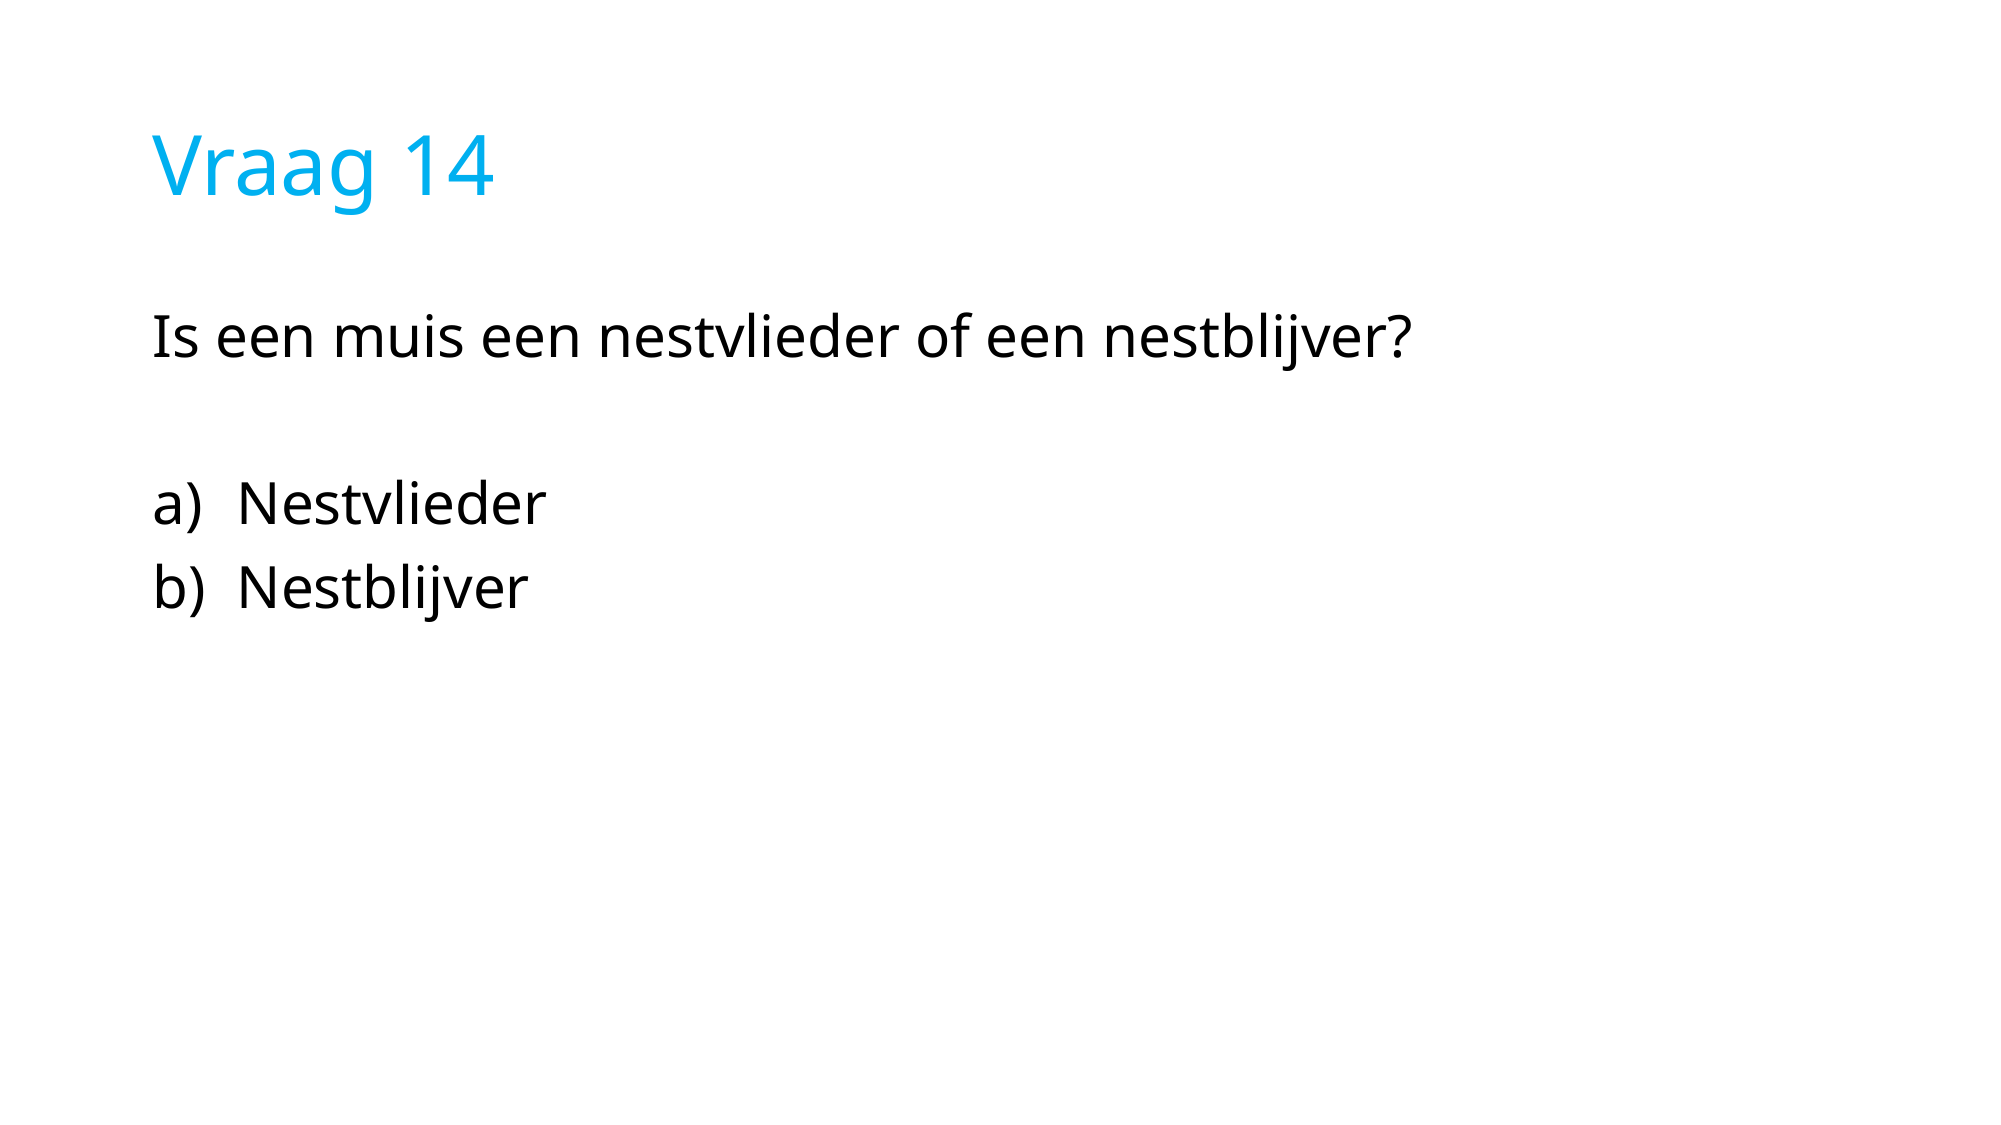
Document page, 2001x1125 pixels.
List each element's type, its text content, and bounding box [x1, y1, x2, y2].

title Vraag 14 [137, 59, 1863, 278]
list Is een muis een nestvlieder of een nestblijver? Nestvlieder Nestblijver [137, 299, 1863, 1014]
